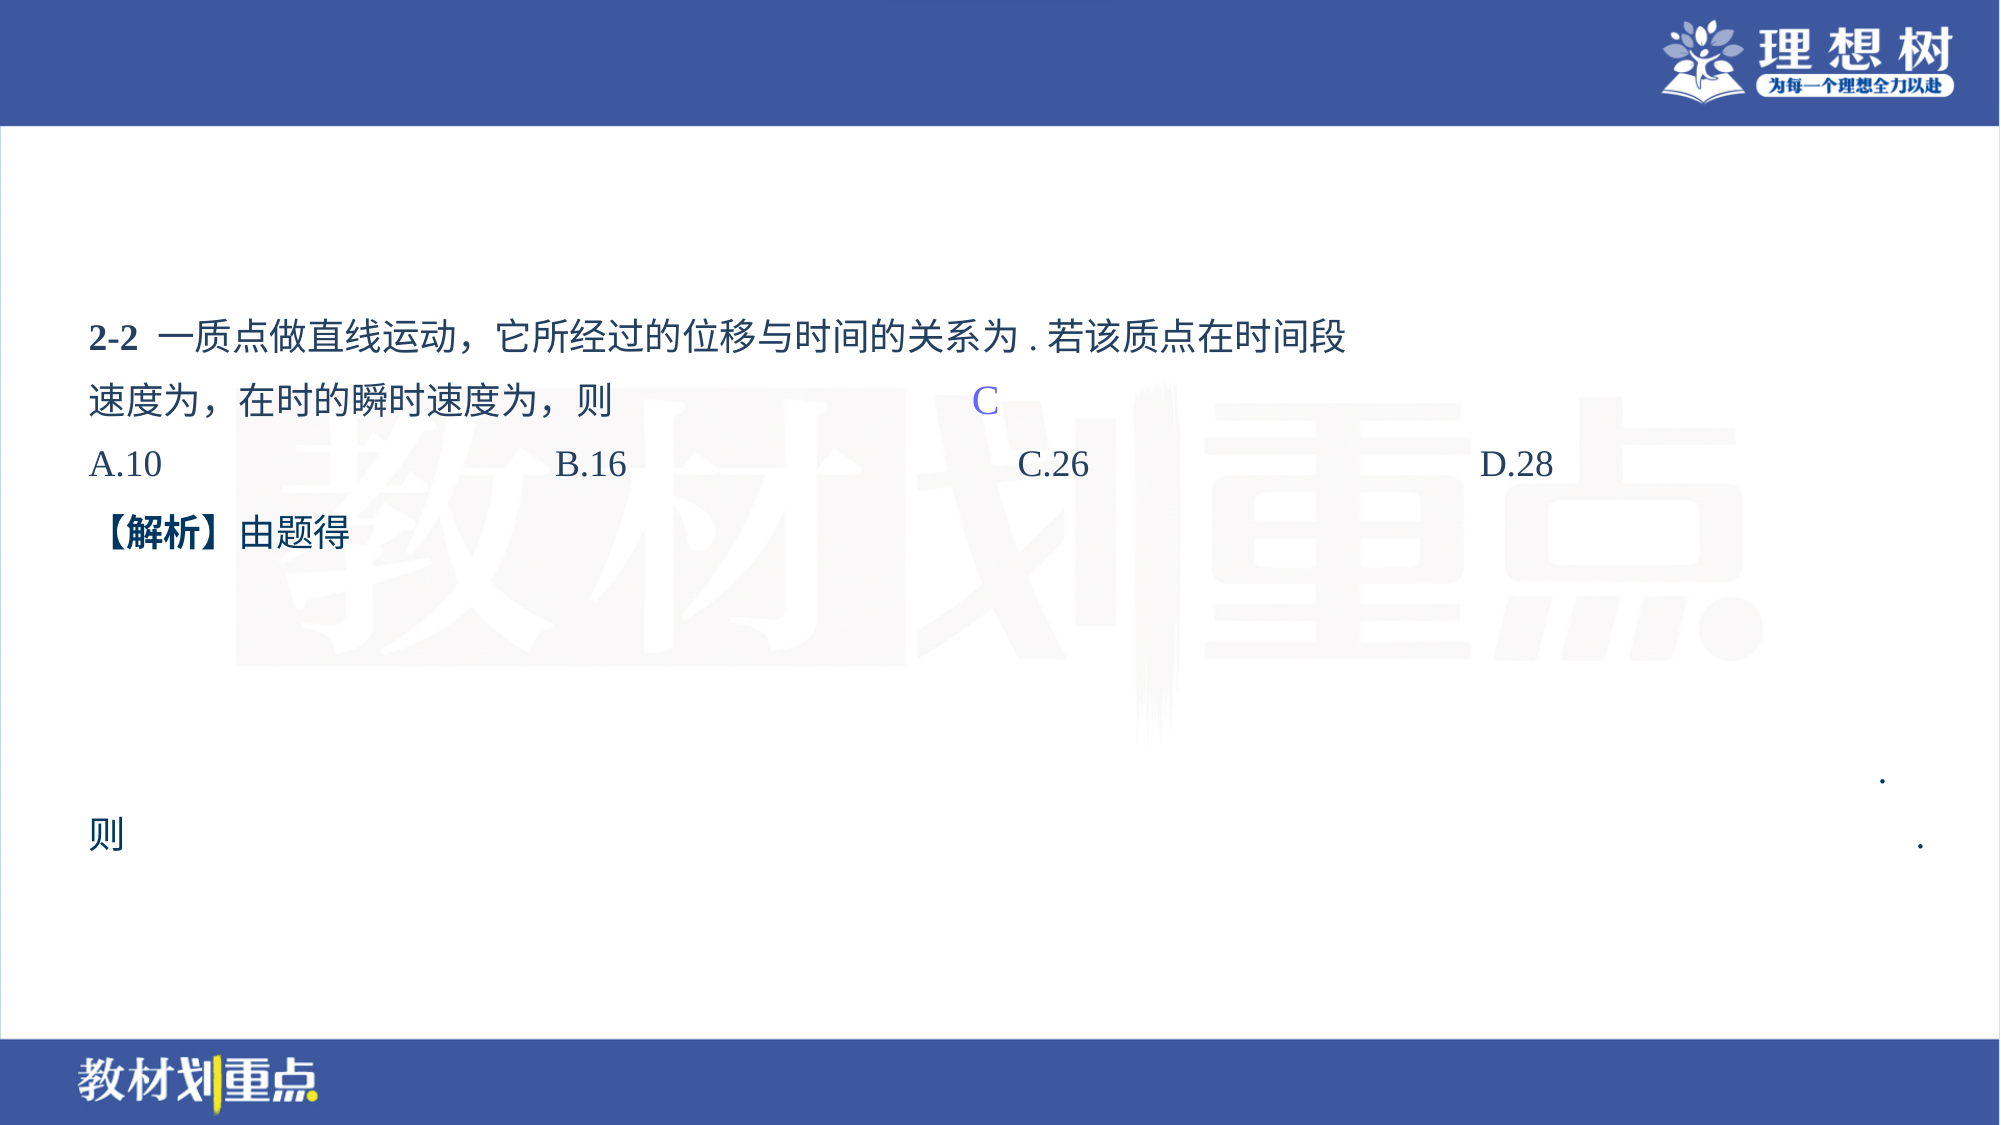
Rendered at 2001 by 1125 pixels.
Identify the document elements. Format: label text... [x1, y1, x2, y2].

picture [0, 0, 2000, 1125]
text_box C [956, 371, 1015, 416]
text_box A.10 B.16 C.26 D.28 [88, 416, 1911, 476]
